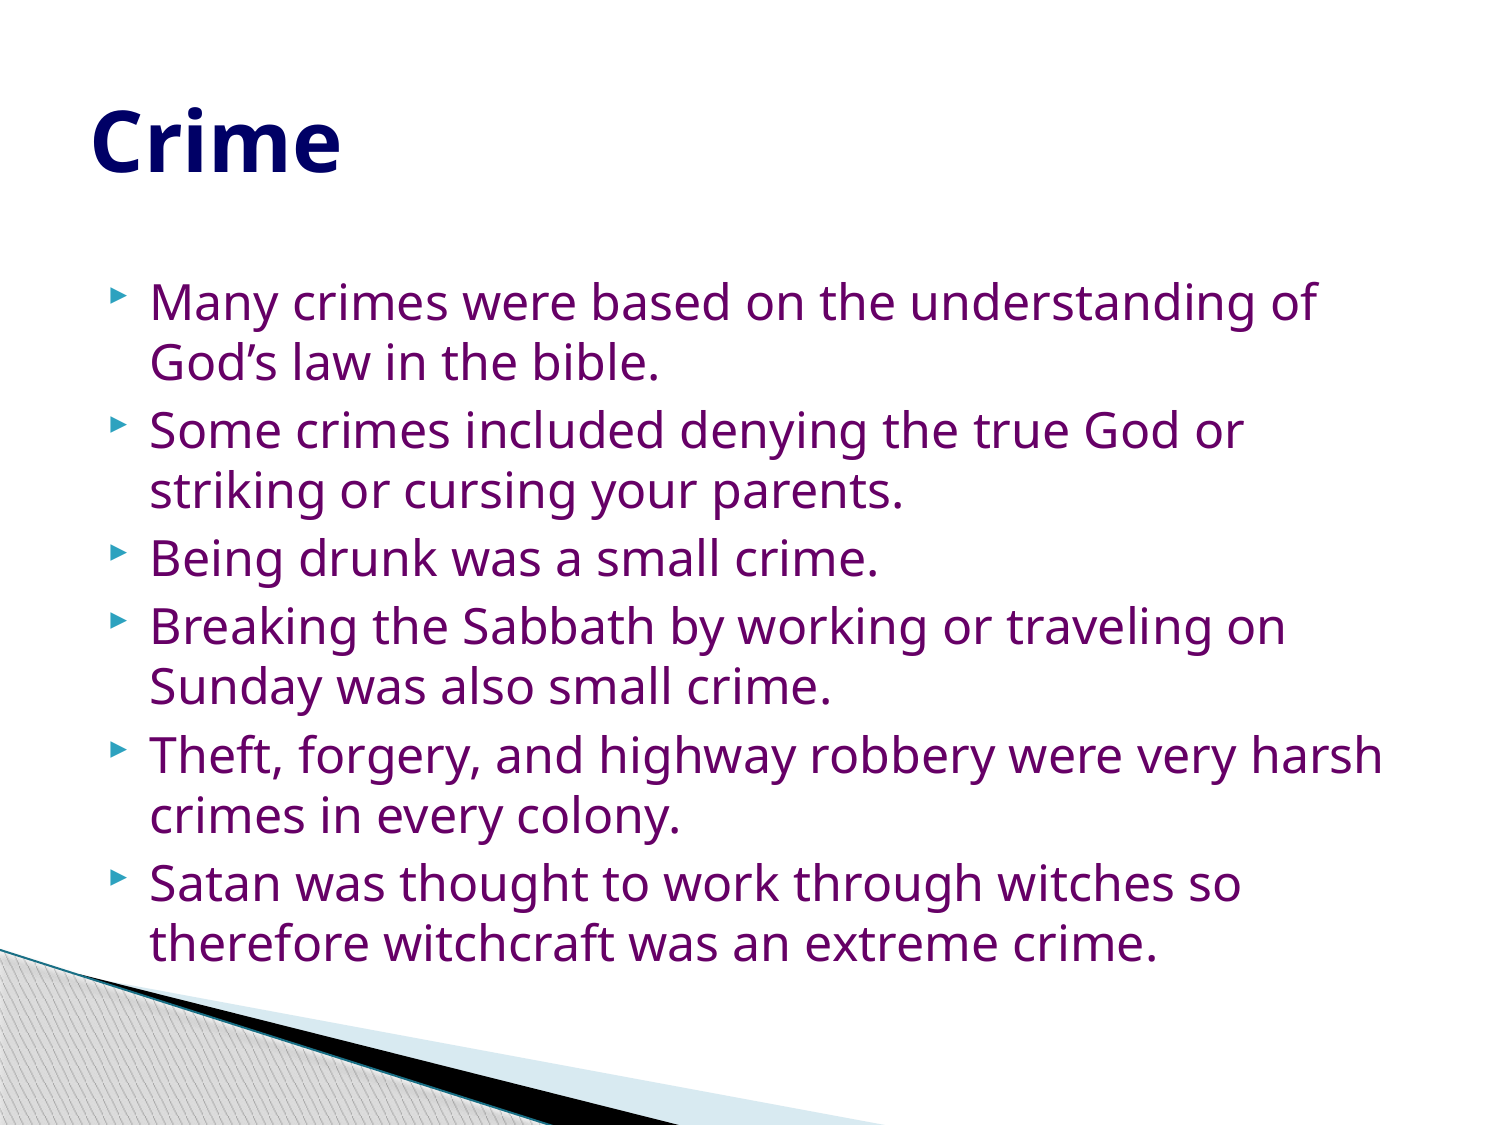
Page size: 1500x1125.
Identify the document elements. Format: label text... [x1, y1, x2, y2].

list Many crimes were based on the understanding of God’s law in the bible. Some crimes included denying the true God or striking or cursing your parents. Being drunk was a small crime. Breaking the Sabbath by working or traveling on Sunday was also small crime. Theft, forgery, and highway robbery were very harsh crimes in every colony. Satan was thought to work through witches so therefore witchcraft was an extreme crime. [75, 262, 1425, 1125]
title Crime [75, 45, 1425, 233]
